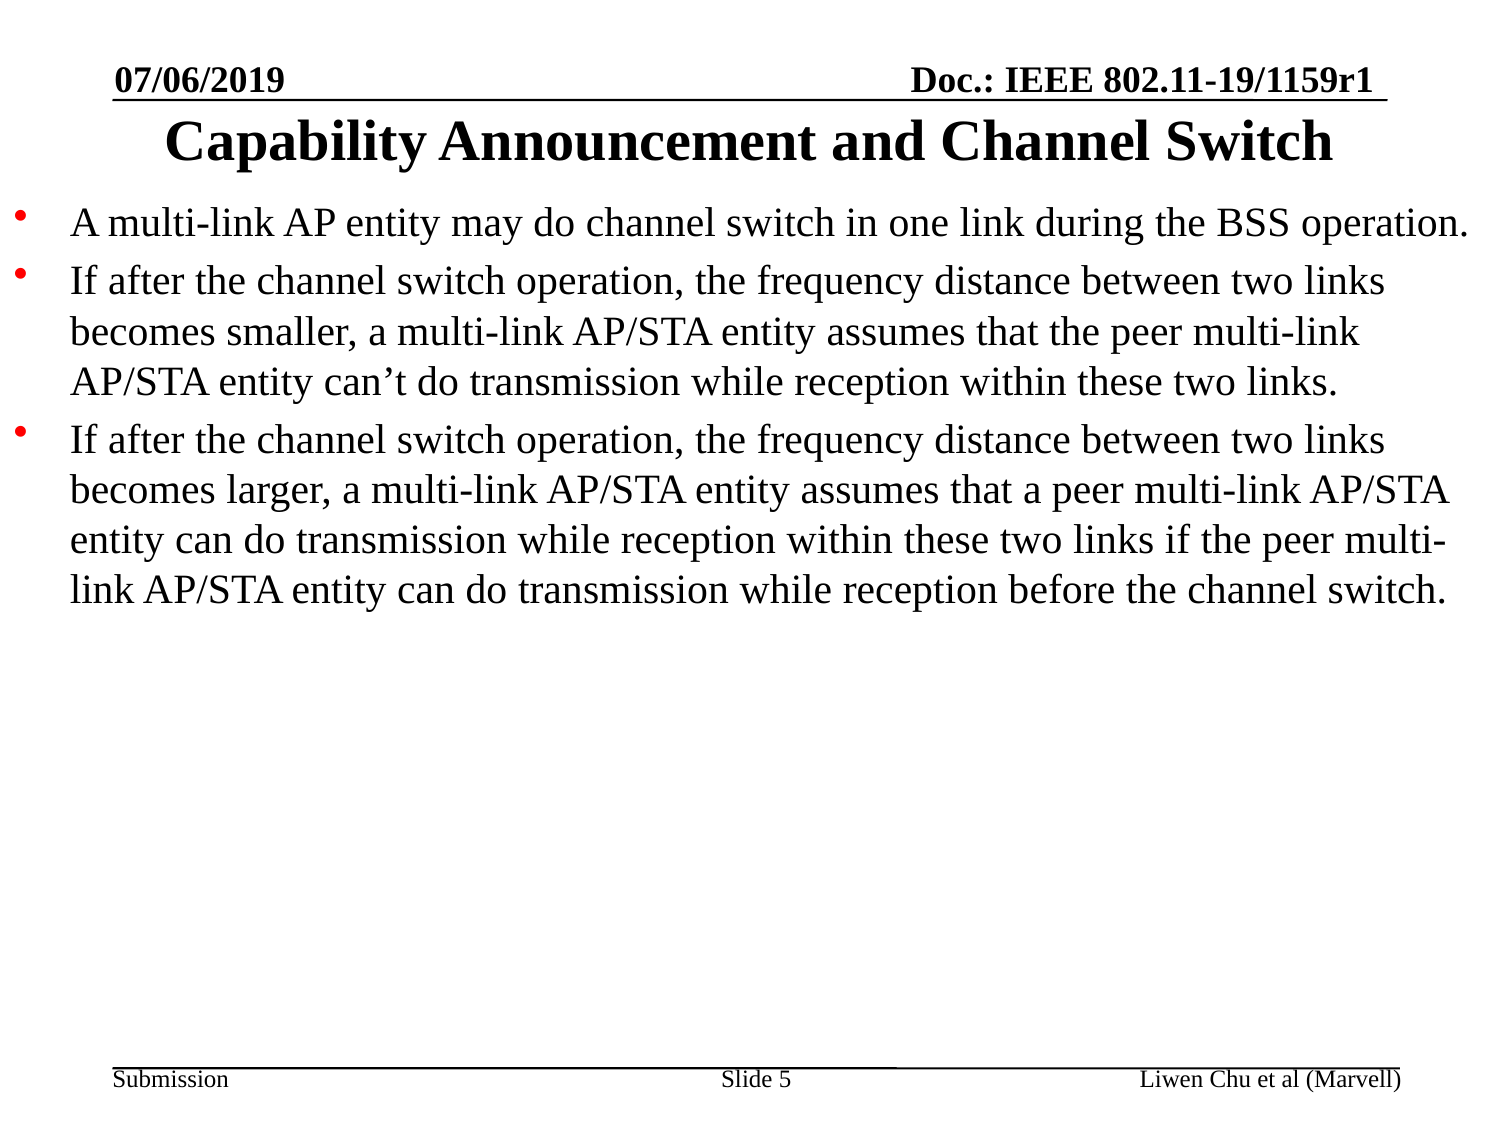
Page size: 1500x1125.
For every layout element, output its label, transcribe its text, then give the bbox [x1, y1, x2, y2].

title Capability Announcement and Channel Switch [0, 74, 1500, 201]
slide_number Slide 5 [712, 1061, 800, 1093]
list A multi-link AP entity may do channel switch in one link during the BSS operation. If after the channel switch operation, the frequency distance between two links becomes smaller, a multi-link AP/STA entity assumes that the peer multi-link AP/STA entity can’t do transmission while reception within these two links. If after the channel switch operation, the frequency distance between two links becomes larger, a multi-link AP/STA entity assumes that a peer multi-link AP/STA entity can do transmission while reception within these two links if the peer multi-link AP/STA entity can do transmission while reception before the channel switch. [0, 187, 1499, 963]
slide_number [114, 54, 288, 101]
footer Liwen Chu et al (Marvell) [1135, 1061, 1402, 1093]
